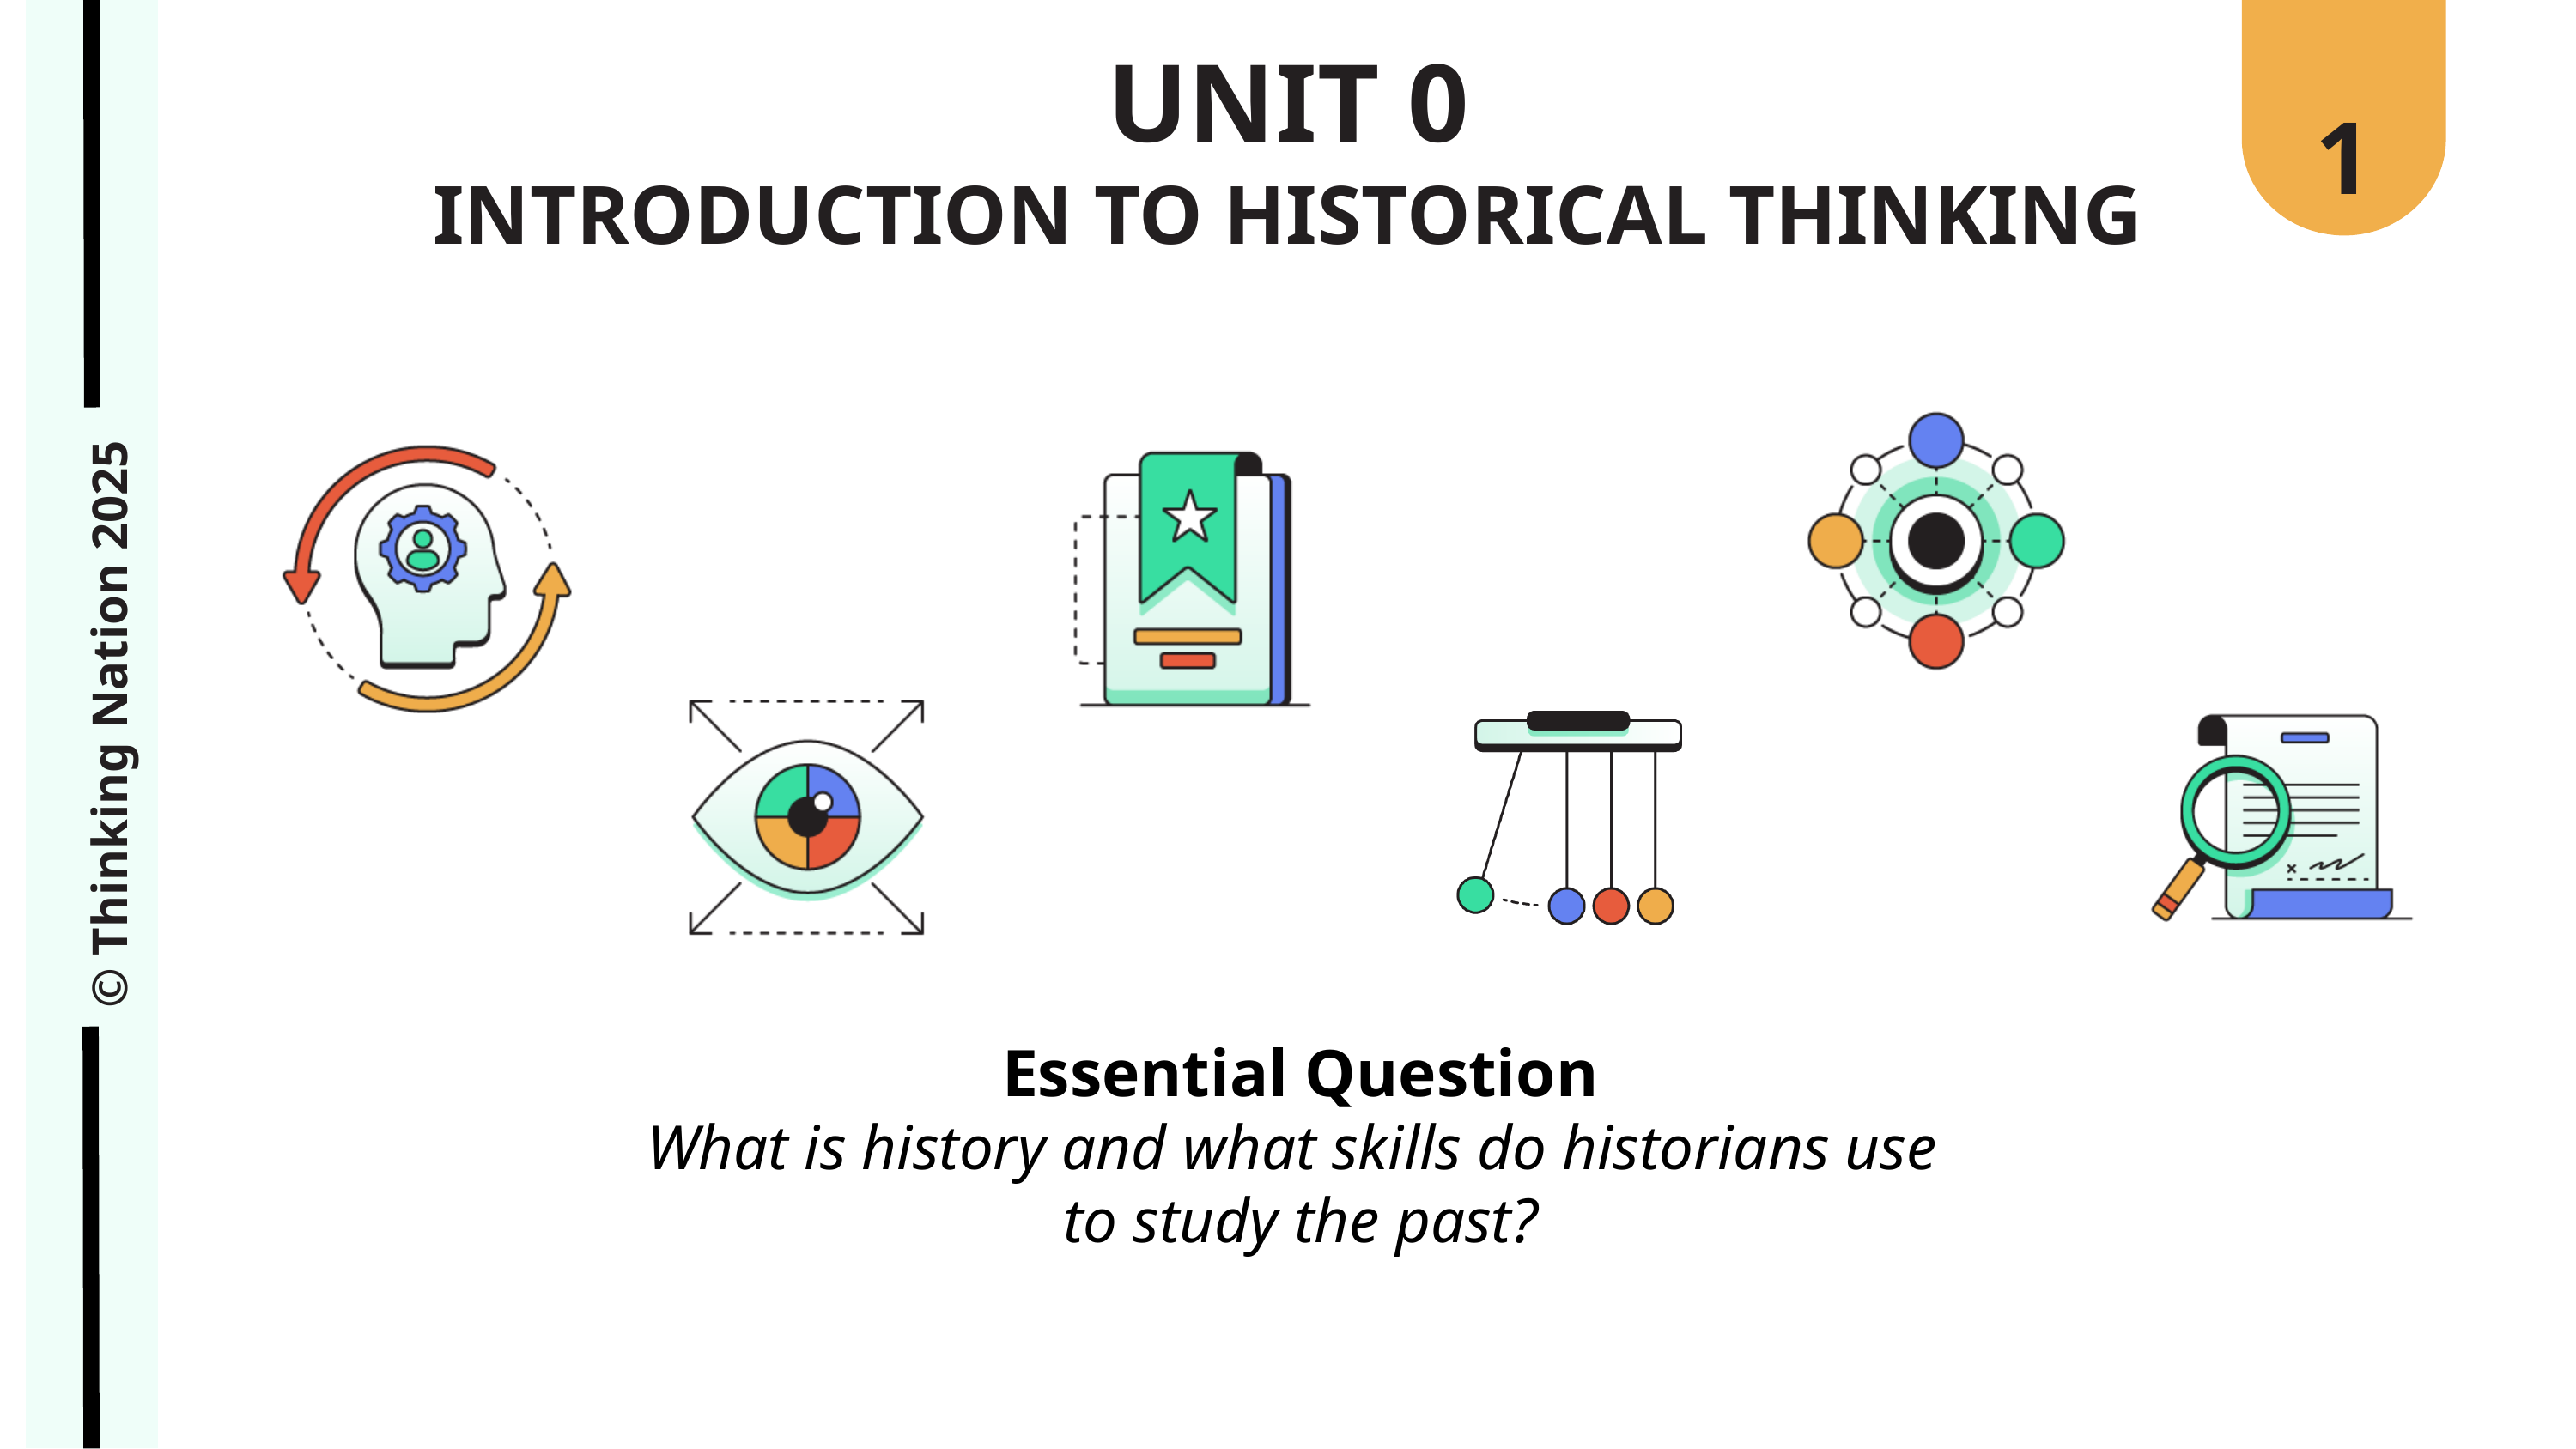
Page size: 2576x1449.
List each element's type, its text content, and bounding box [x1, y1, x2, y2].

text_box UNIT 0 INTRODUCTION TO HISTORICAL THINKING [410, 34, 2166, 261]
picture [638, 649, 976, 987]
picture [1409, 658, 1729, 978]
picture [2134, 670, 2430, 966]
picture [1767, 373, 2105, 711]
picture [1014, 401, 1371, 758]
text_box Essential Question What is history and what skills do historians use to study the past? [264, 1032, 2336, 1435]
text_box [2233, 0, 2455, 236]
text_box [26, 0, 159, 1449]
picture [258, 410, 596, 749]
